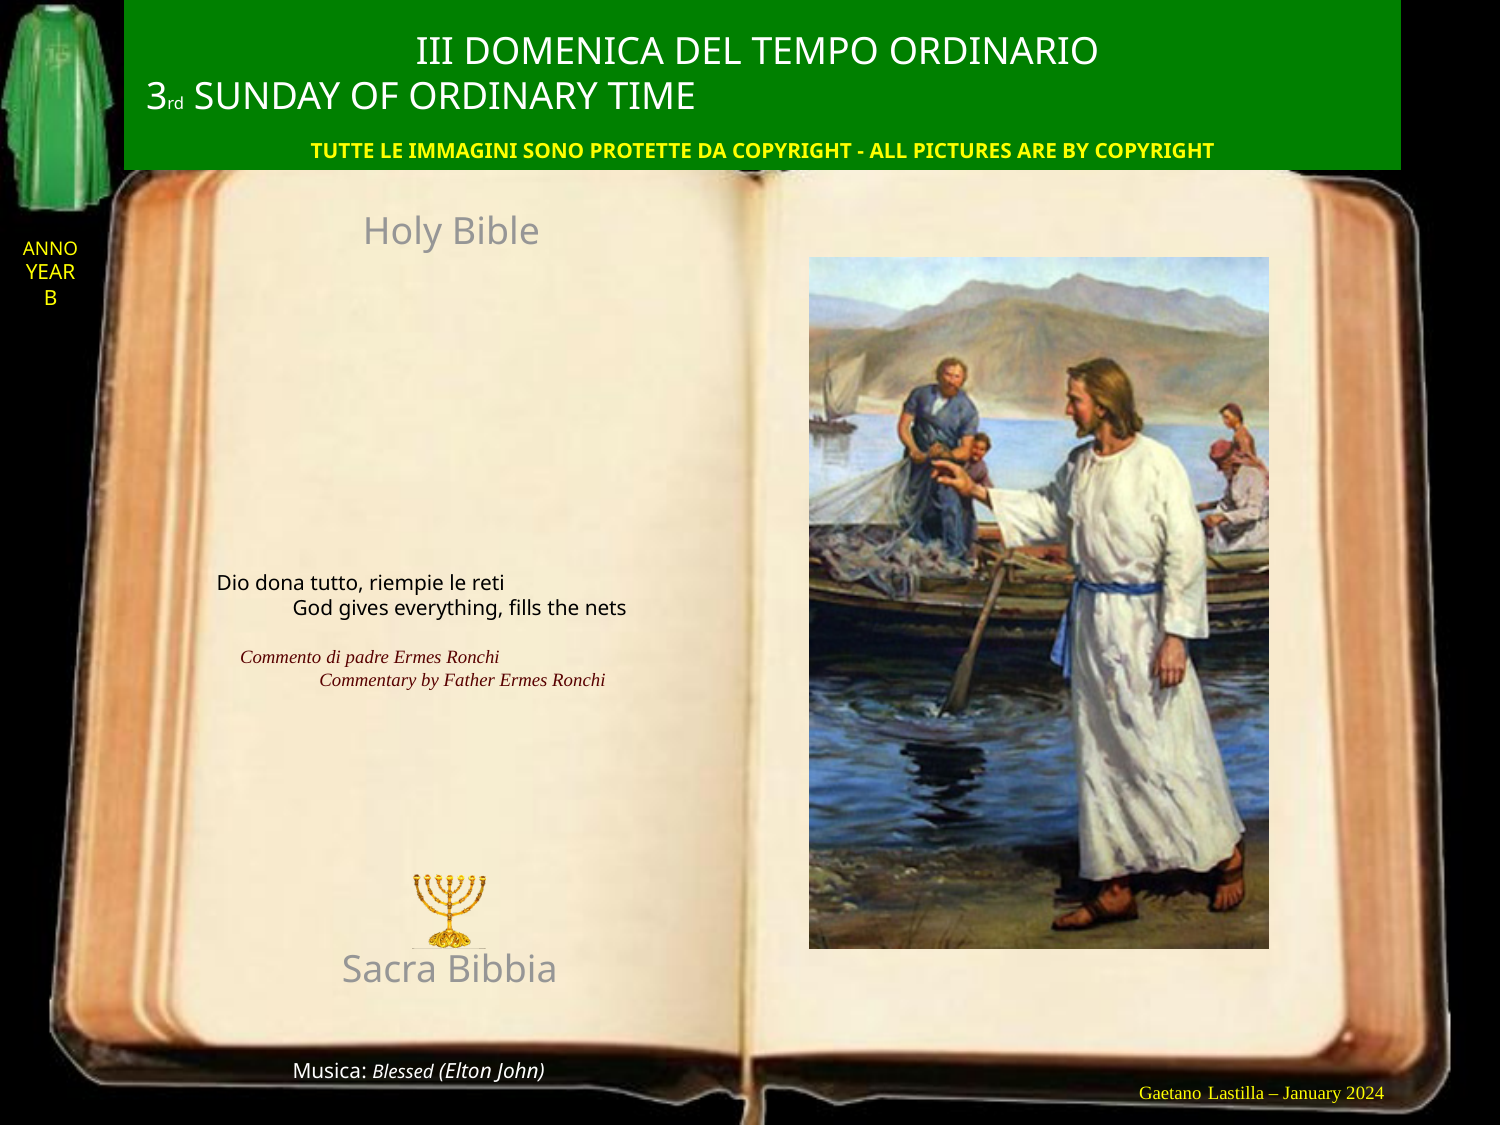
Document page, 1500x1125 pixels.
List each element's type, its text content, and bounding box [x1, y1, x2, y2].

text_box ANNO YEAR B [7, 229, 93, 317]
text_box Musica: Blessed (Elton John) [62, 1050, 775, 1090]
text_box III DOMENICA DEL TEMPO ORDINARIO 3rd SUNDAY OF ORDINARY TIME TUTTE LE IMMAGINI SONO PROTETTE DA COPYRIGHT - ALL PICTURES ARE BY COPYRIGHT [124, 0, 1400, 170]
text_box Commento di padre Ermes Ronchi Commentary by Father Ermes Ronchi [199, 637, 725, 698]
picture [0, 0, 1500, 1125]
text_box Gaetano Lastilla – January 2024 [962, 1066, 1500, 1112]
text_box Holy Bible [348, 199, 556, 260]
text_box Dio dona tutto, riempie le reti God gives everything, fills the nets [199, 562, 725, 637]
text_box Sacra Bibbia [187, 937, 713, 998]
